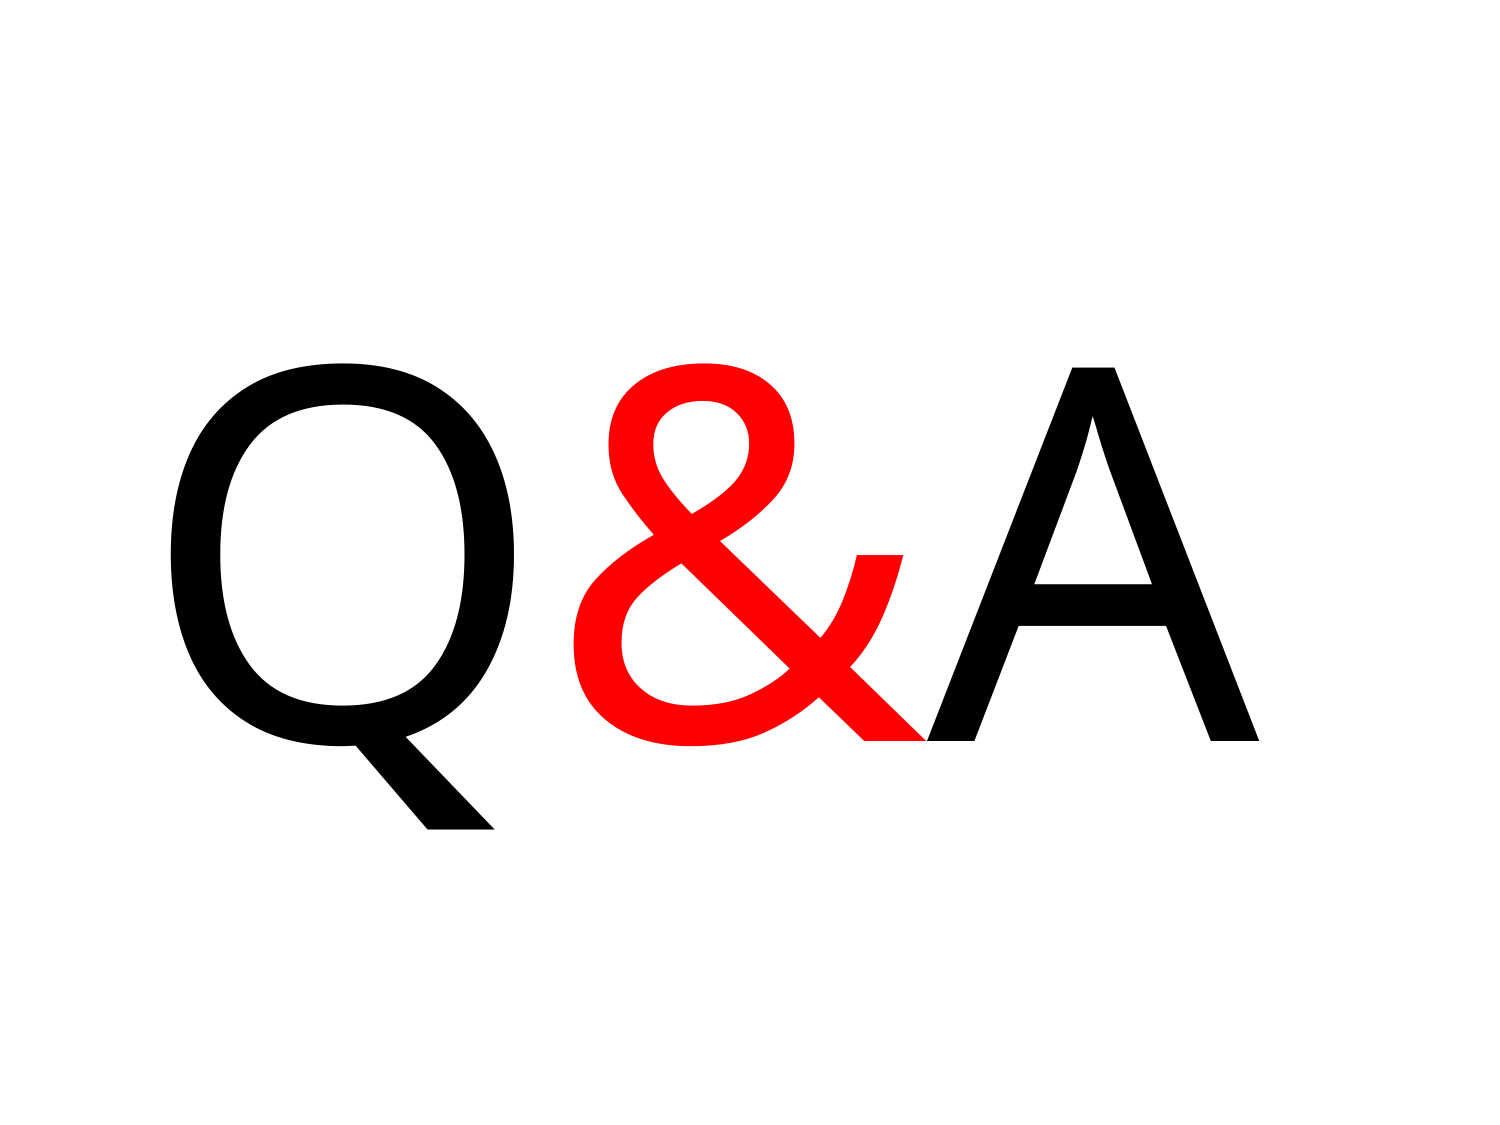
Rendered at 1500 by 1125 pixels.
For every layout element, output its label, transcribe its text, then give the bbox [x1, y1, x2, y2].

list Q&A [124, 211, 1401, 888]
